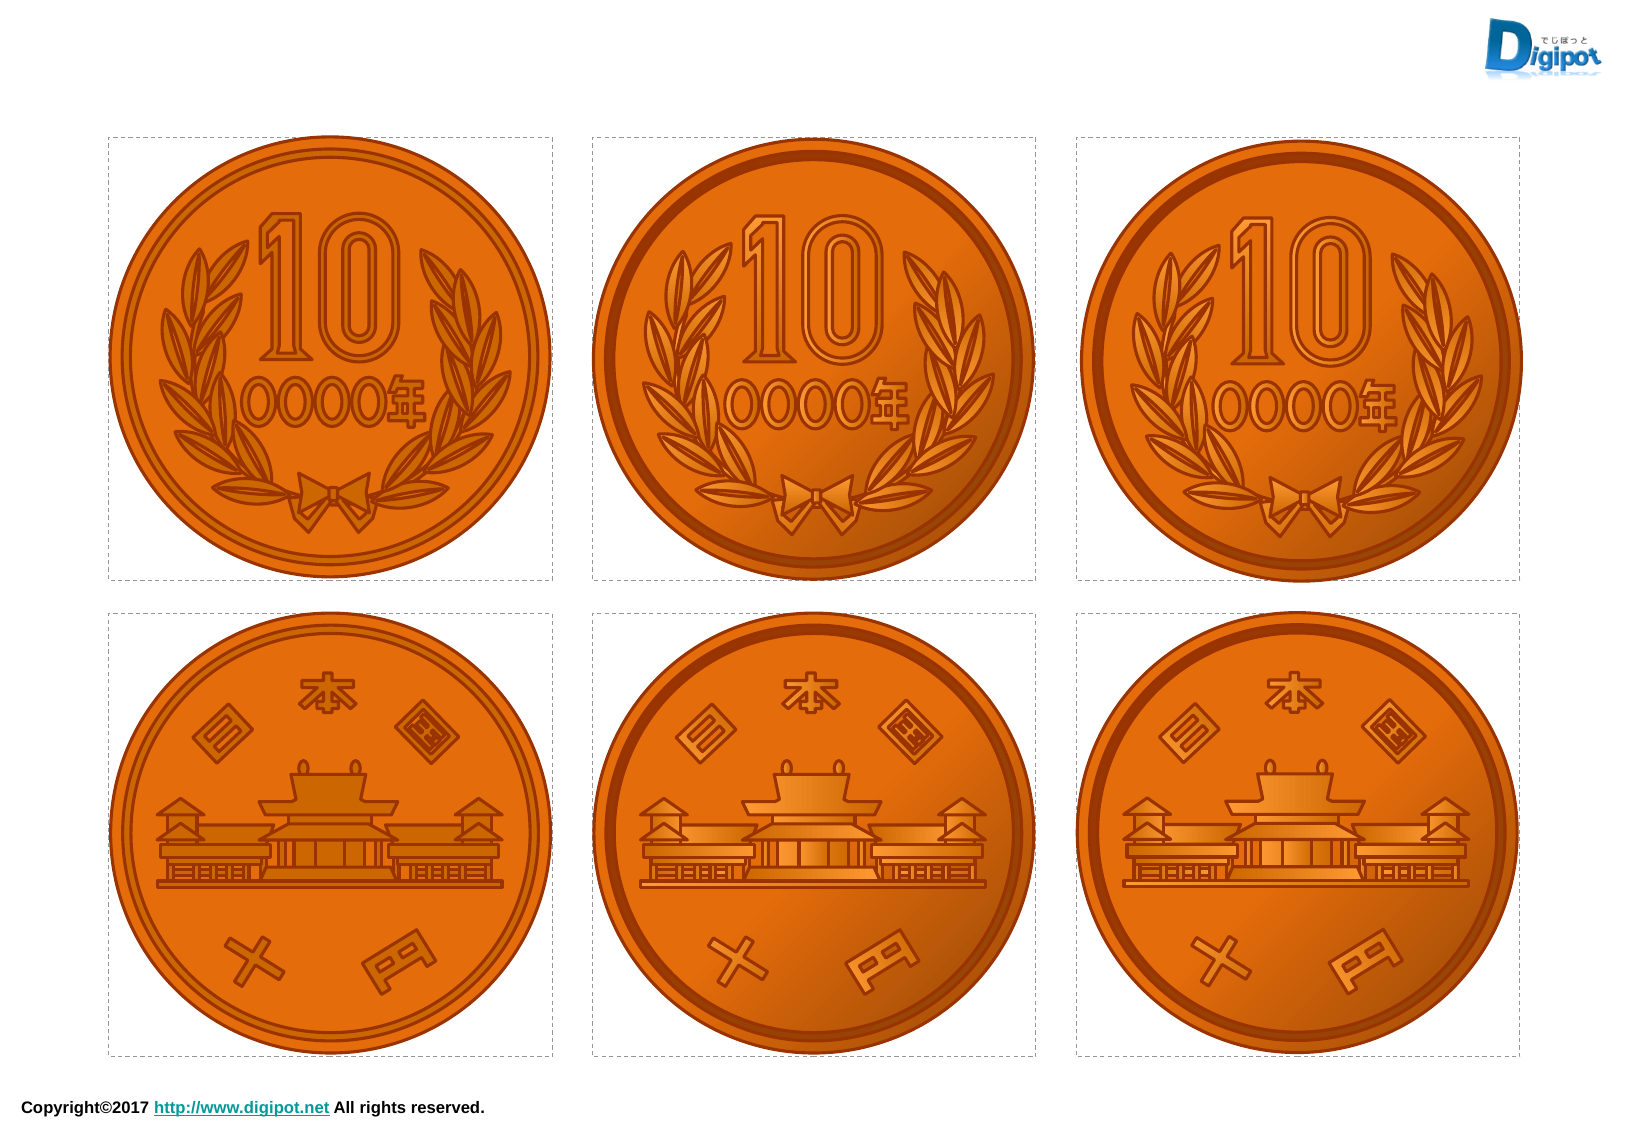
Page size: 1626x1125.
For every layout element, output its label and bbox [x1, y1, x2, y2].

text_box [593, 612, 1035, 1054]
text_box [1077, 612, 1518, 1053]
picture [1485, 18, 1602, 82]
text_box [110, 612, 551, 1054]
text_box [109, 136, 551, 578]
text_box [1081, 140, 1522, 582]
text_box [593, 139, 1034, 580]
